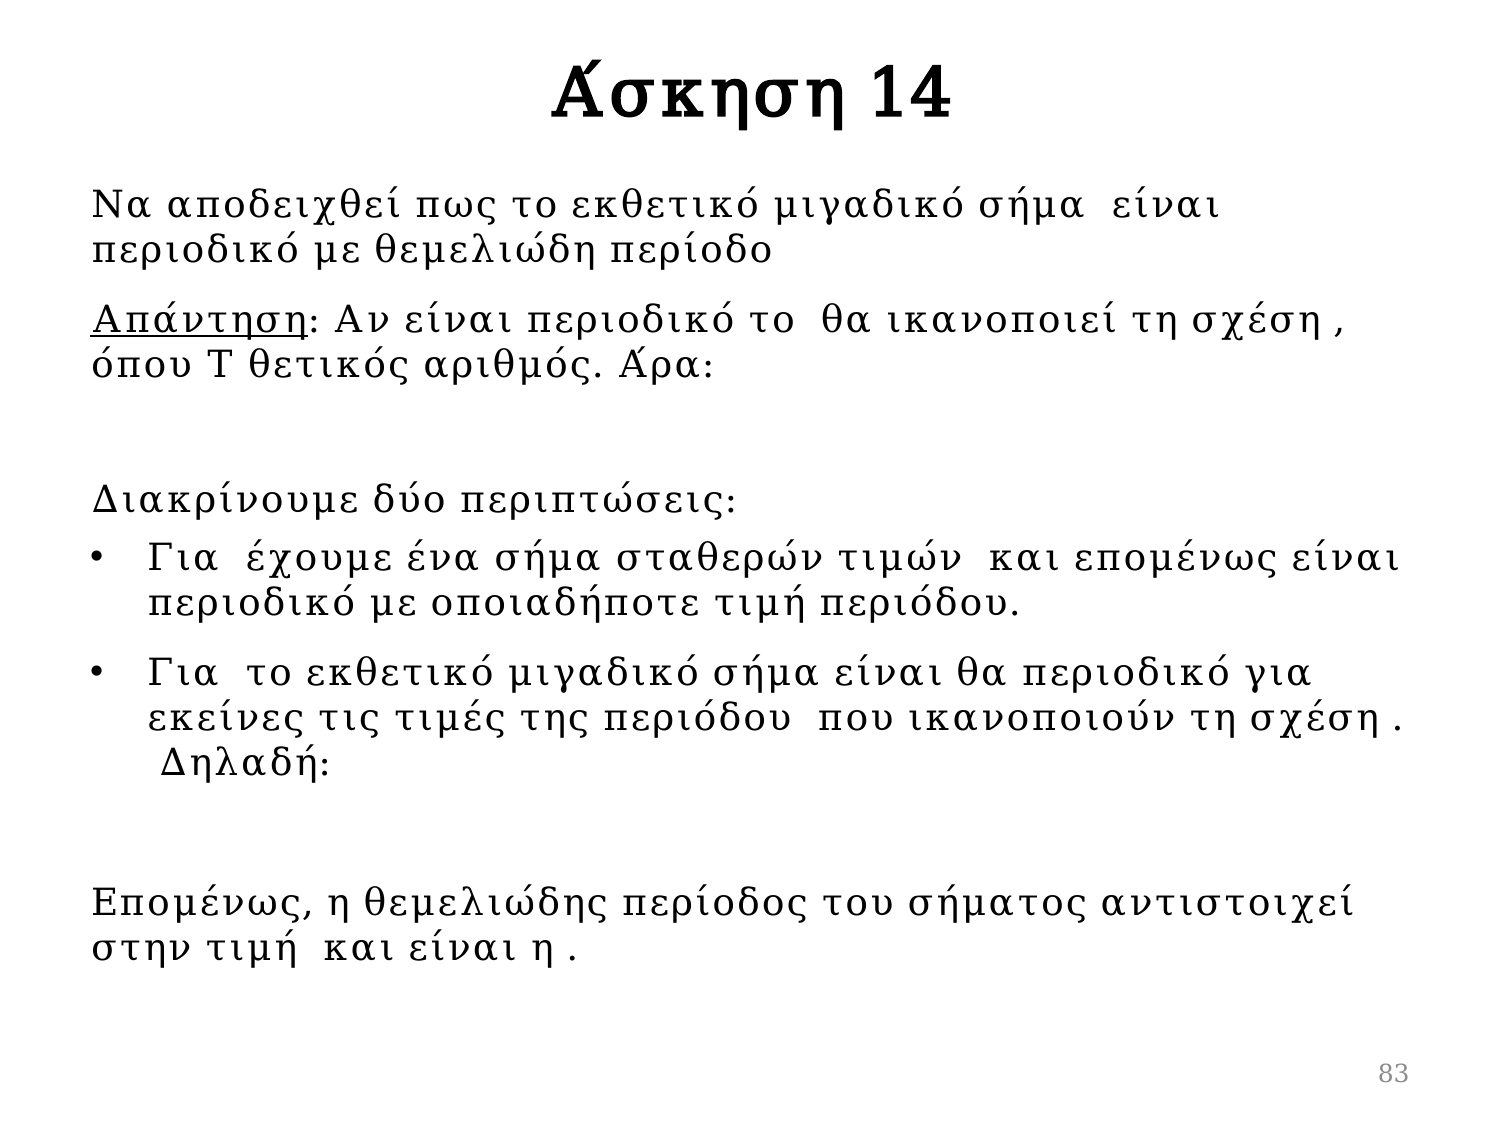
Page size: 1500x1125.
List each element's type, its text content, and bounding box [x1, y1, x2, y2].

title Άσκηση 14 [75, 19, 1425, 159]
slide_number 83 [1222, 1042, 1425, 1103]
